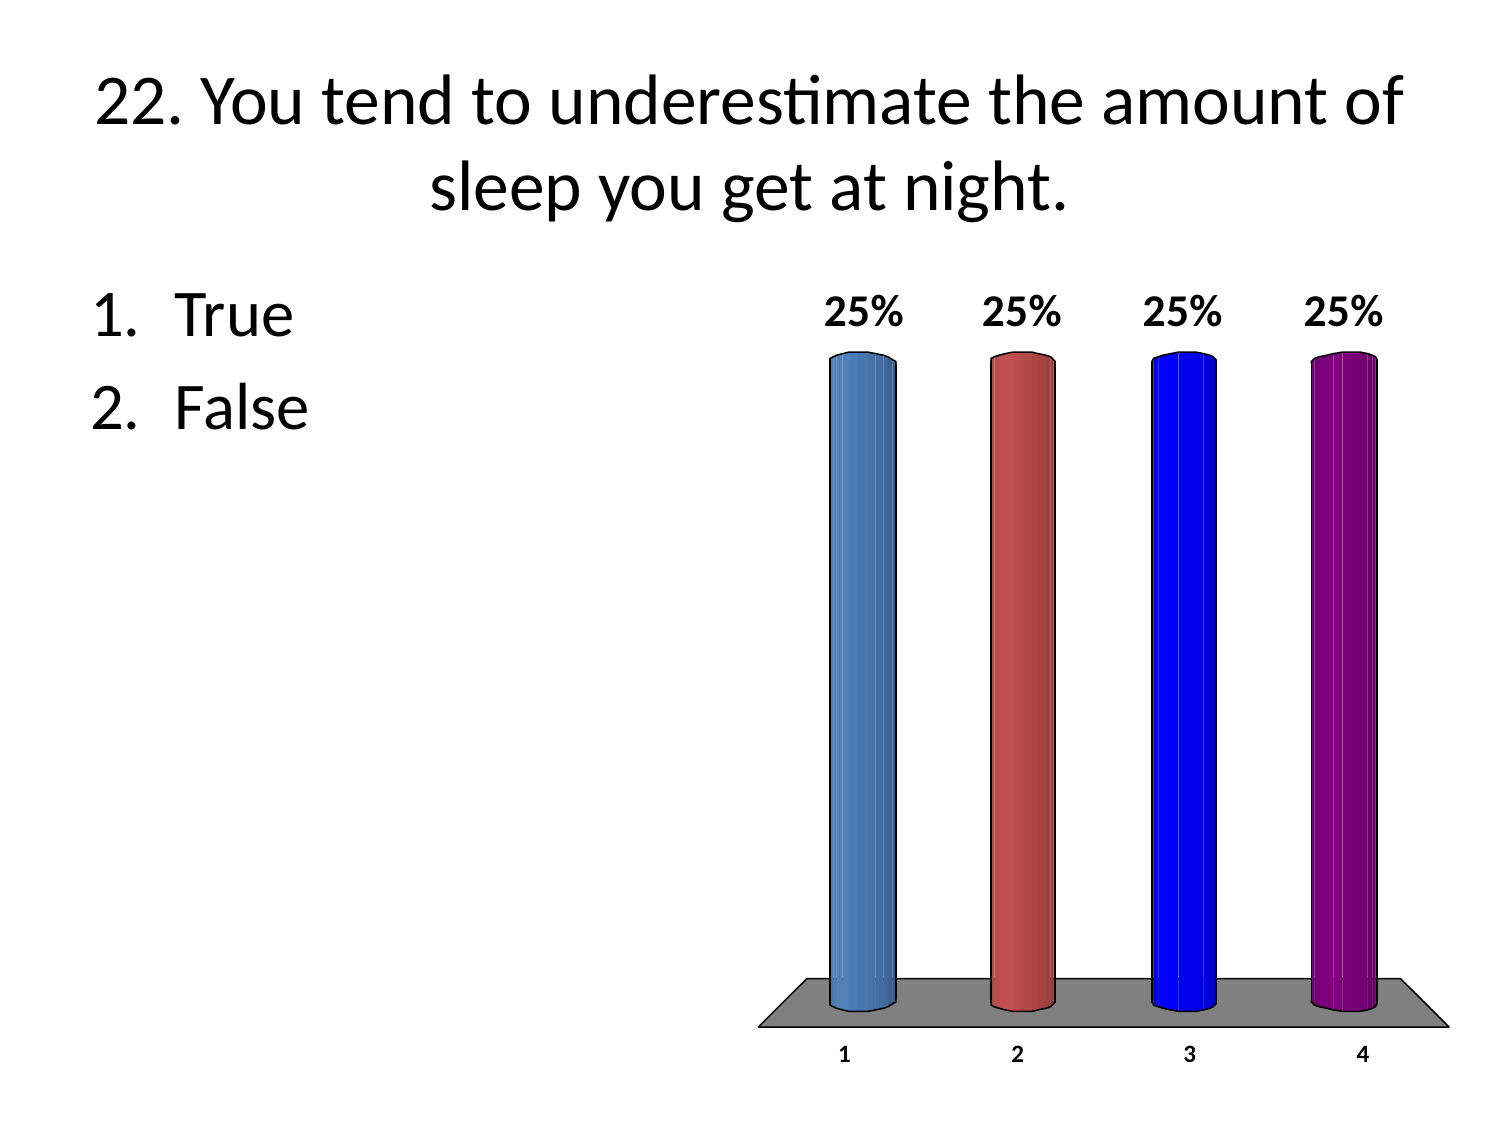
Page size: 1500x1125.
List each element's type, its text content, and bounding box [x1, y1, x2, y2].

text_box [739, 270, 1490, 1115]
title 22. You tend to underestimate the amount of sleep you get at night. [75, 45, 1425, 233]
list True False [75, 262, 750, 1005]
